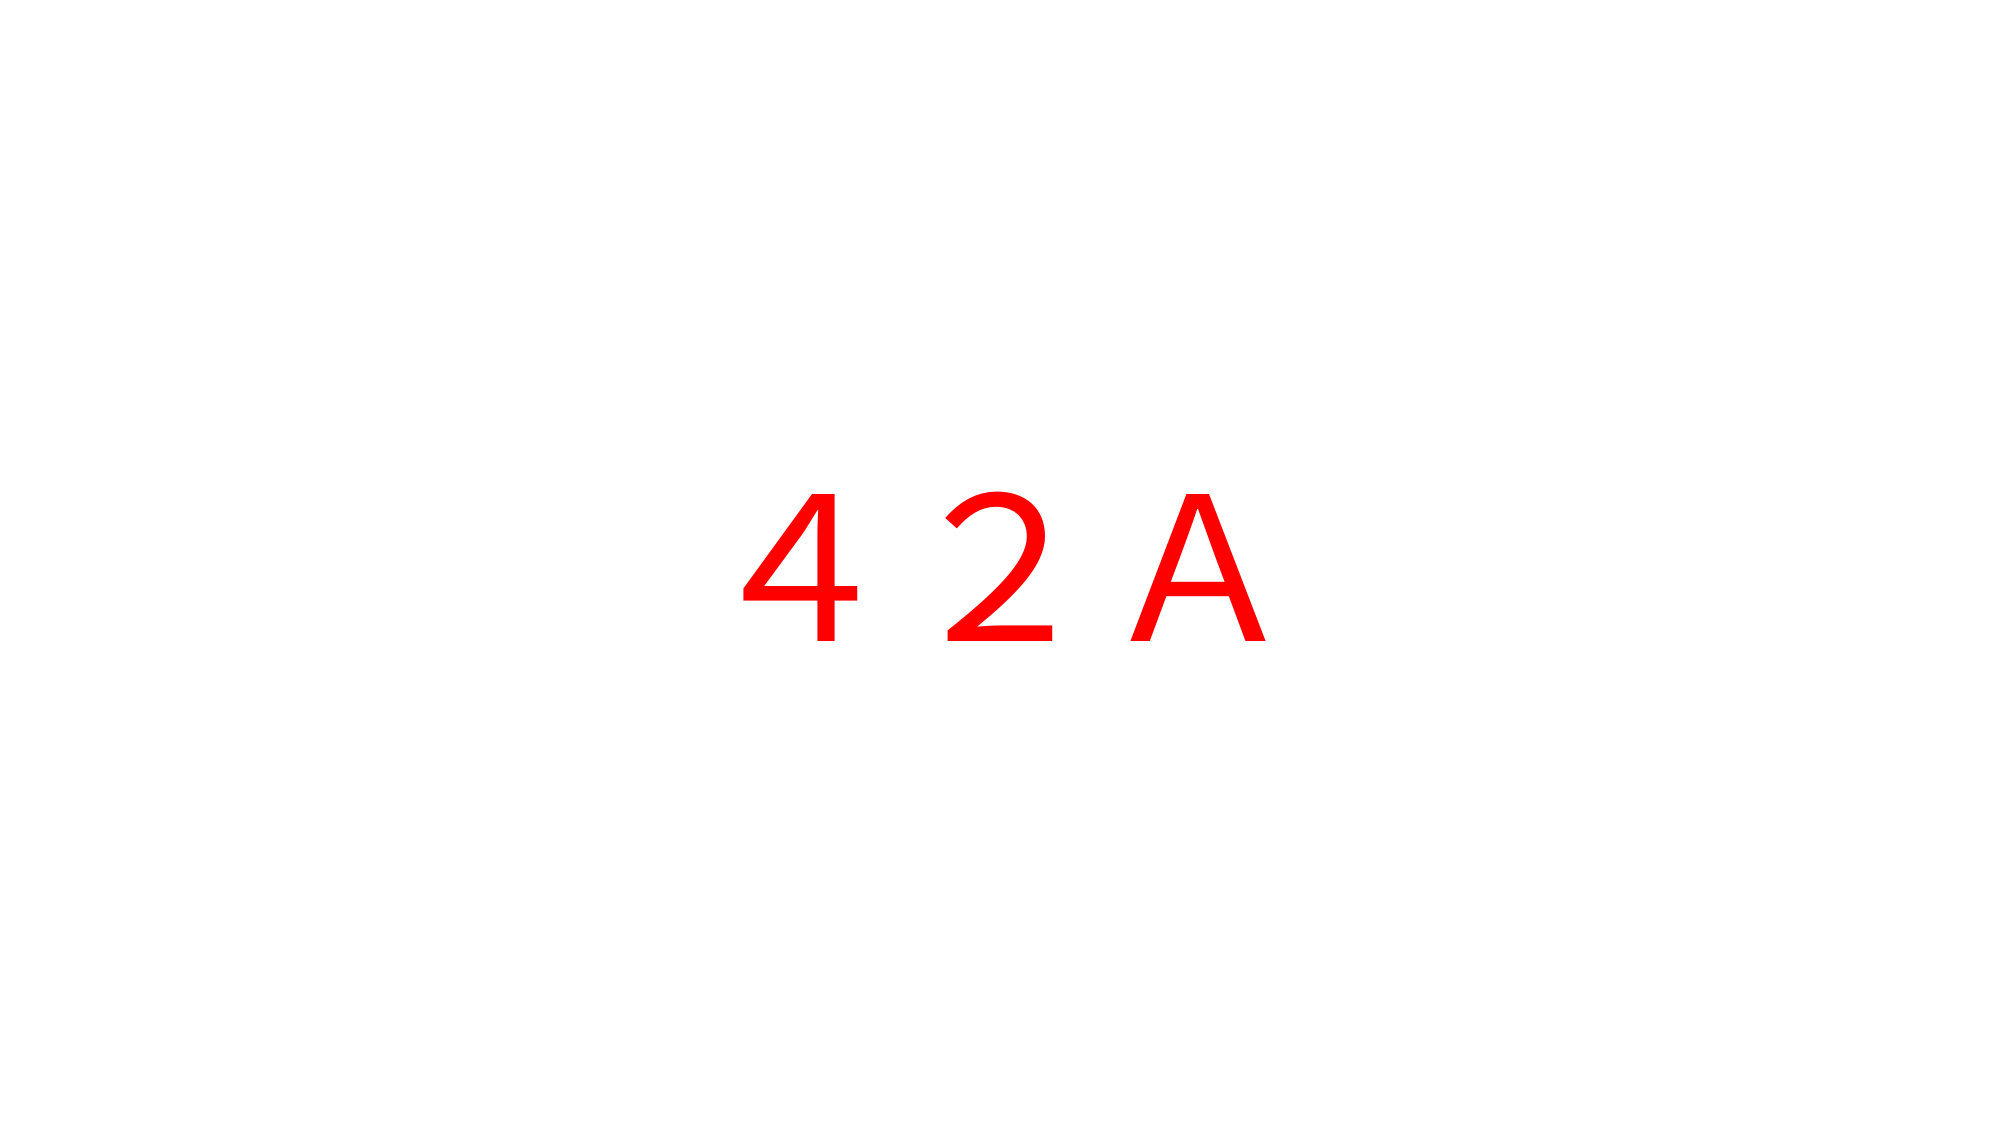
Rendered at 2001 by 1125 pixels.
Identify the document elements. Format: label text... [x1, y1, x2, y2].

text_box ４２Ａ [685, 433, 1315, 689]
